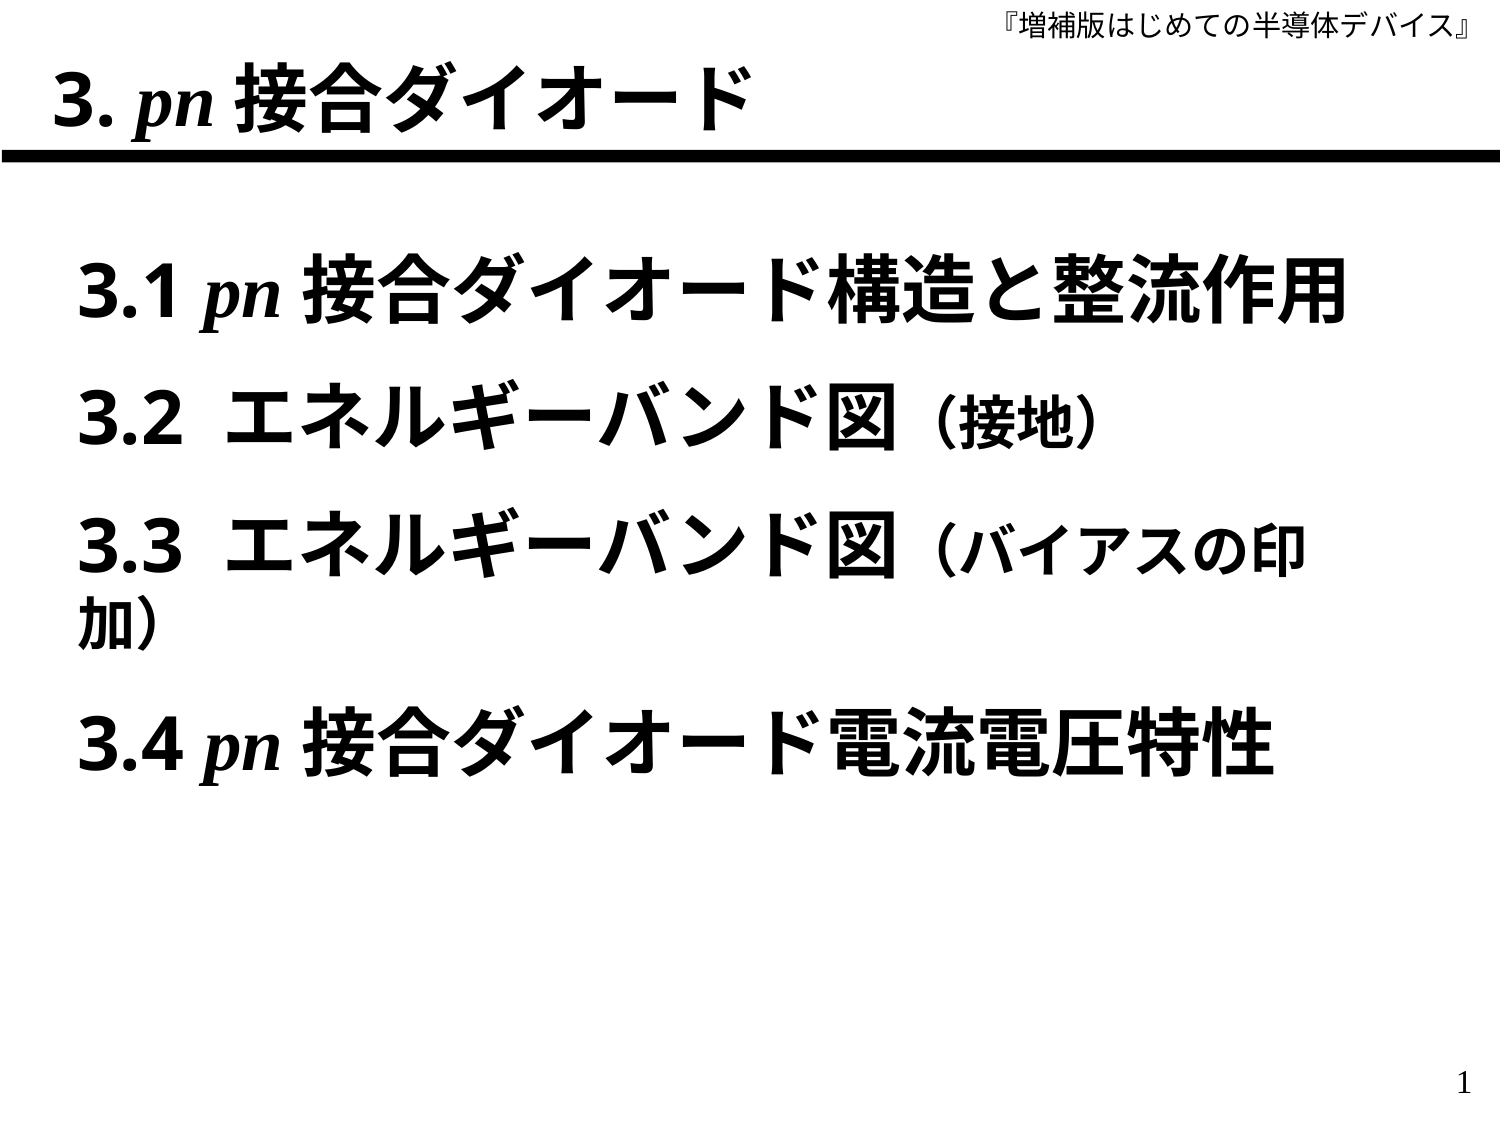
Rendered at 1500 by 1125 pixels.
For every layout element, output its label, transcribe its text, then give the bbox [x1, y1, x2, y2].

title 3. pn接合ダイオード [37, 30, 1500, 163]
list 3.1 pn接合ダイオード構造と整流作用 3.2 エネルギーバンド図（接地） 3.3 エネルギーバンド図（バイアスの印加） 3.4 pn接合ダイオード電流電圧特性 [61, 234, 1438, 890]
slide_number 1 [1175, 1042, 1488, 1118]
